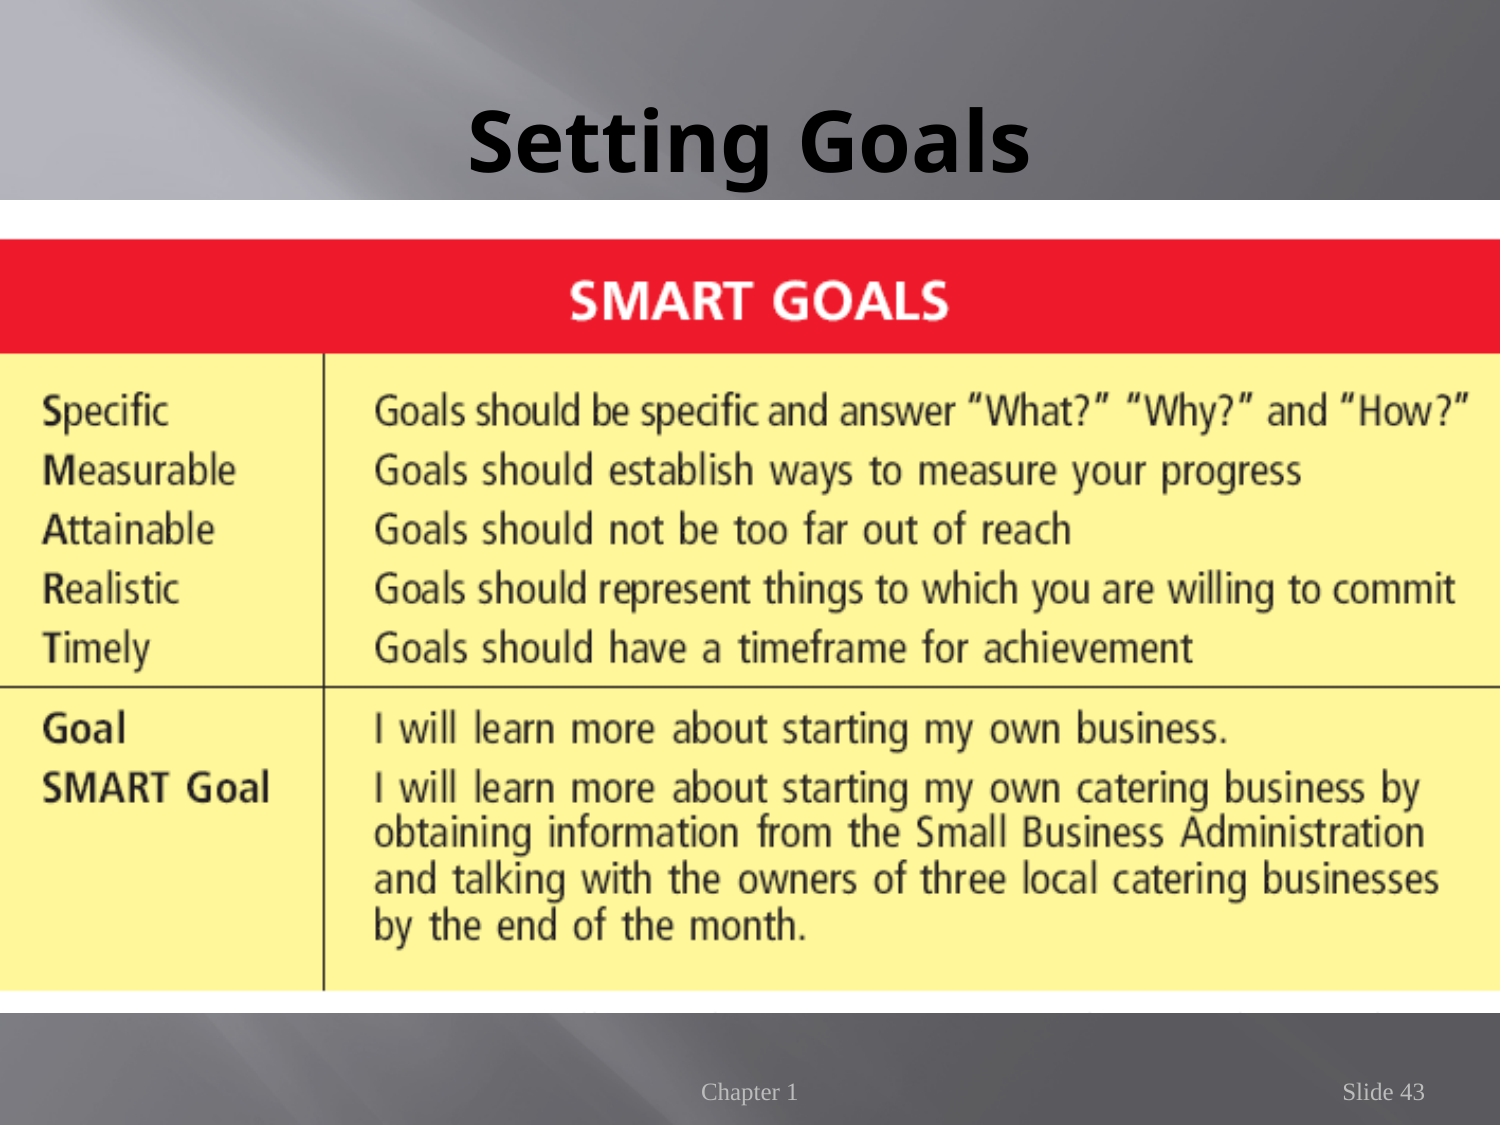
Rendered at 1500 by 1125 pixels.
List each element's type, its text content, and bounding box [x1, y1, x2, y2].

slide_number Slide 43 [1299, 1056, 1425, 1113]
picture [0, 199, 1500, 1013]
footer Chapter 1 [512, 1056, 988, 1113]
title Setting Goals [75, 45, 1425, 199]
